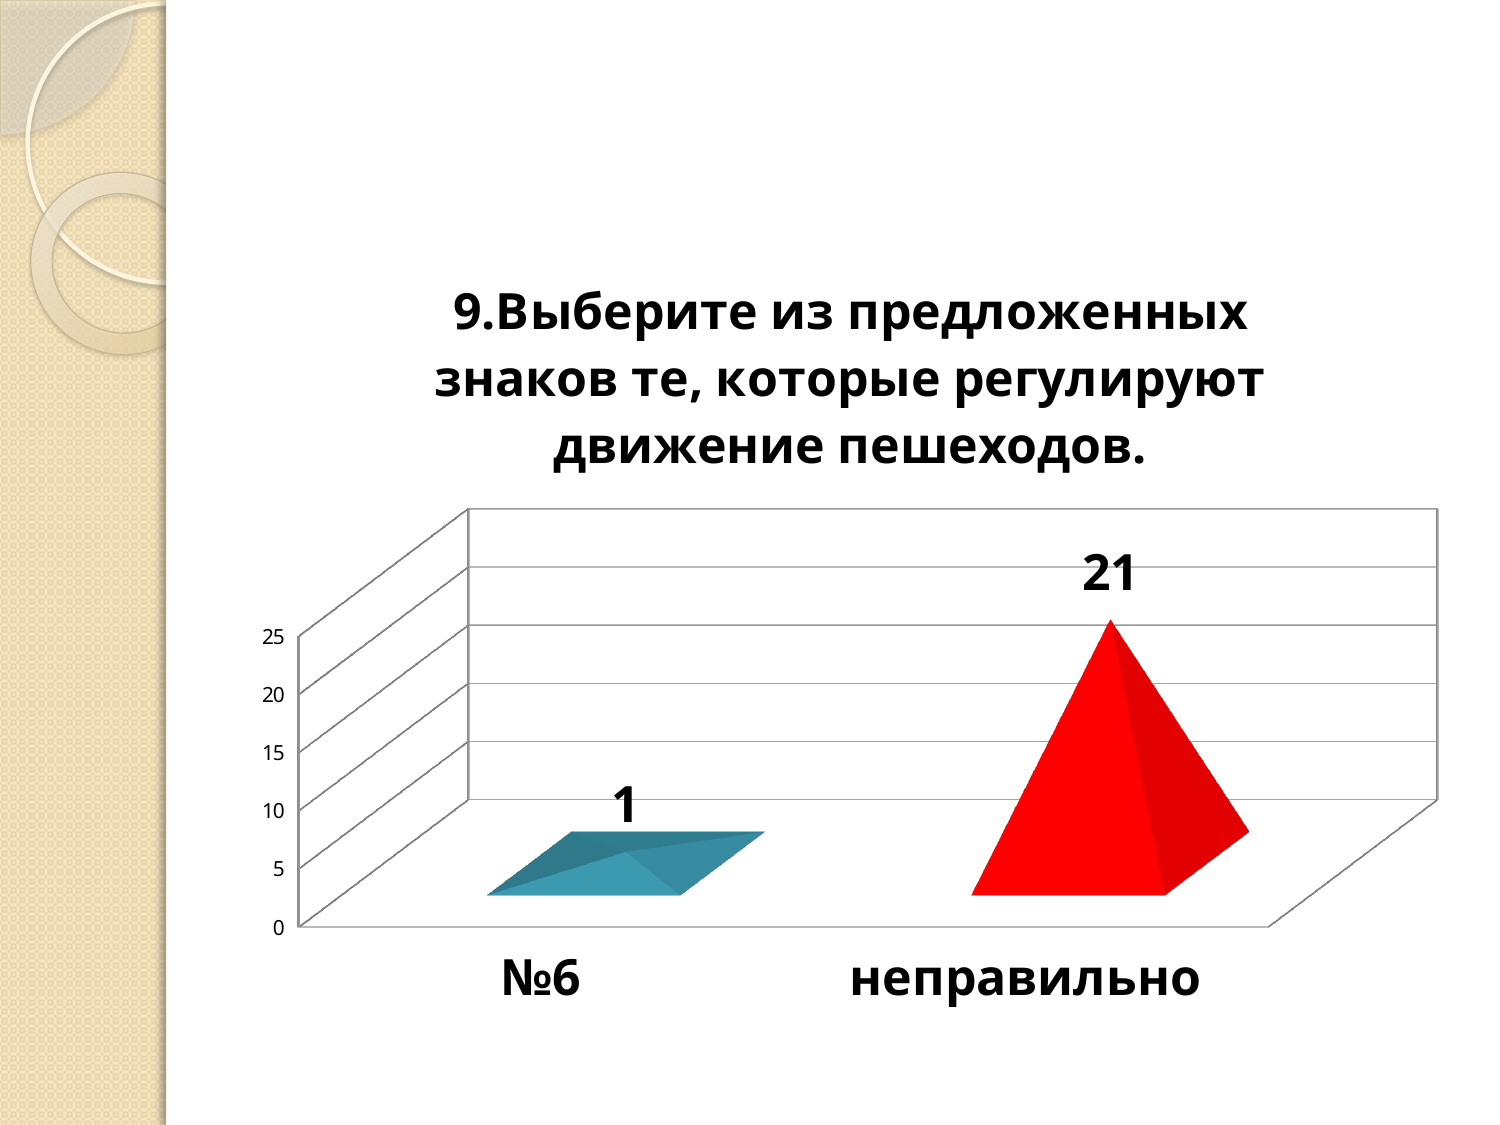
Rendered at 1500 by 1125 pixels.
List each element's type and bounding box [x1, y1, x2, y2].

chart [235, 237, 1466, 1026]
